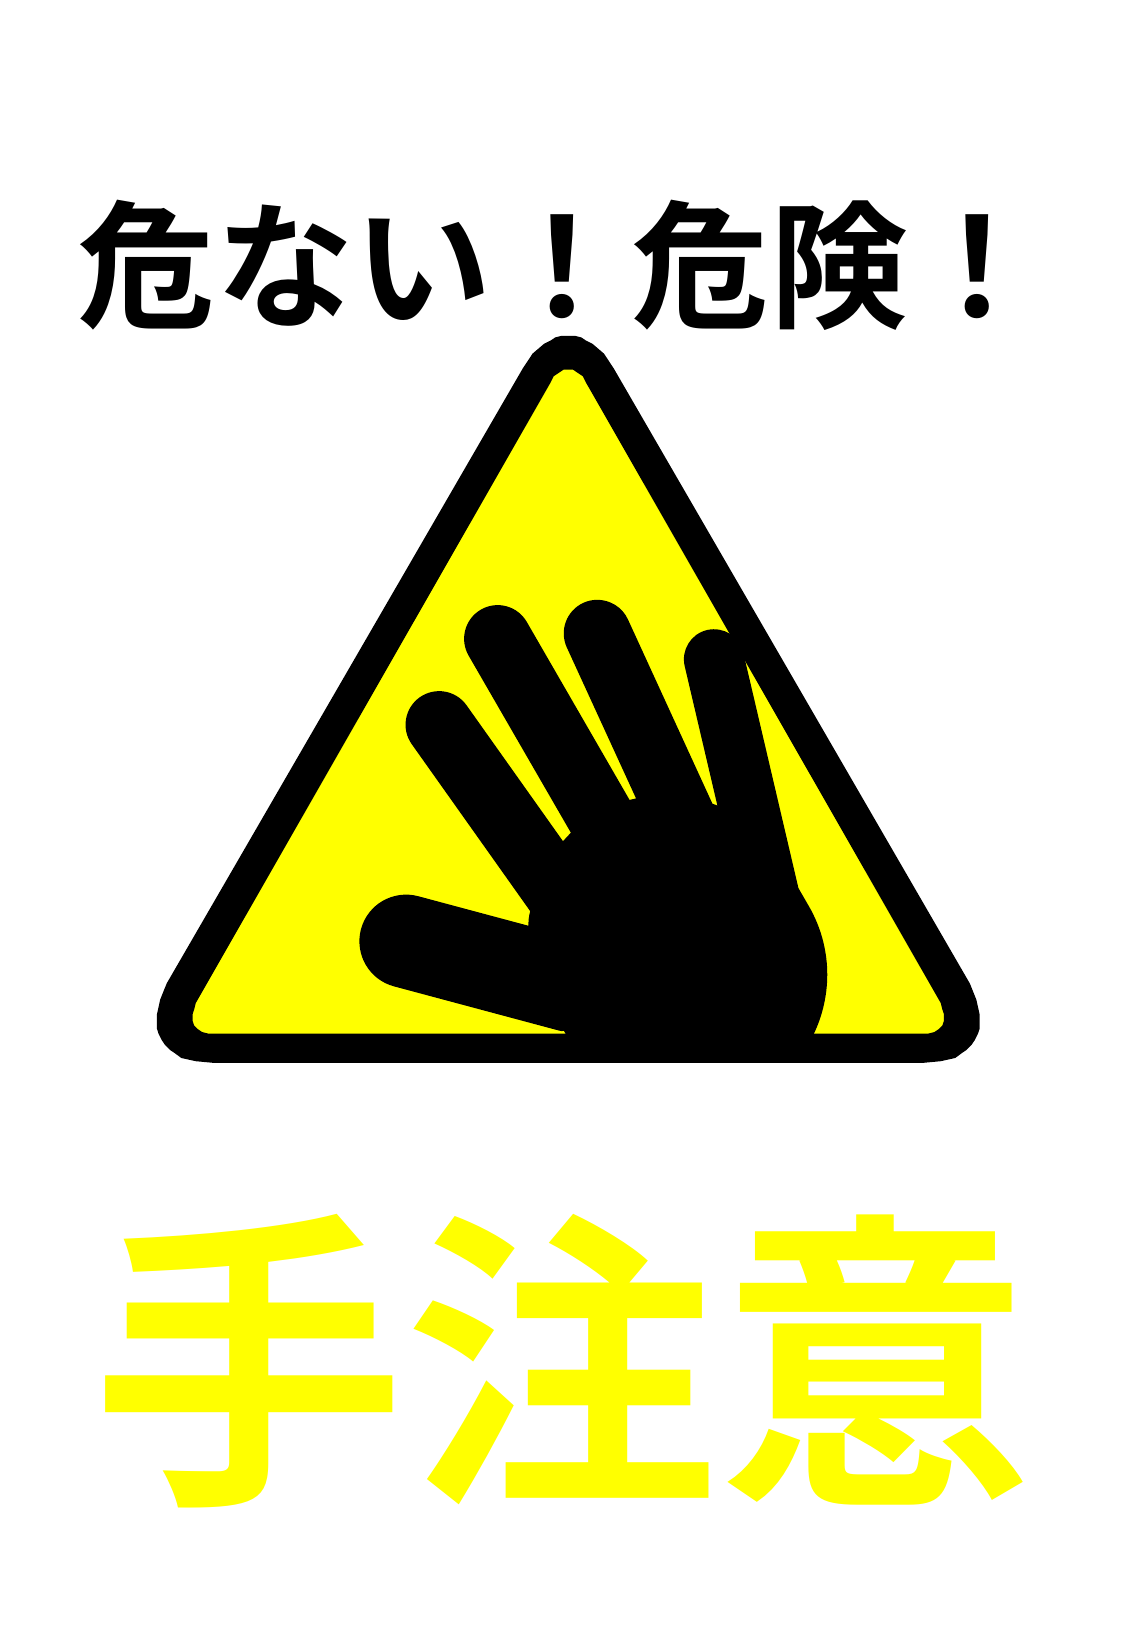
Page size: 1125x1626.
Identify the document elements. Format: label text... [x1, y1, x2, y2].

text_box 手注意 [0, 1160, 1125, 1551]
text_box 危ない！危険！ [0, 172, 1125, 352]
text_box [156, 335, 980, 1064]
